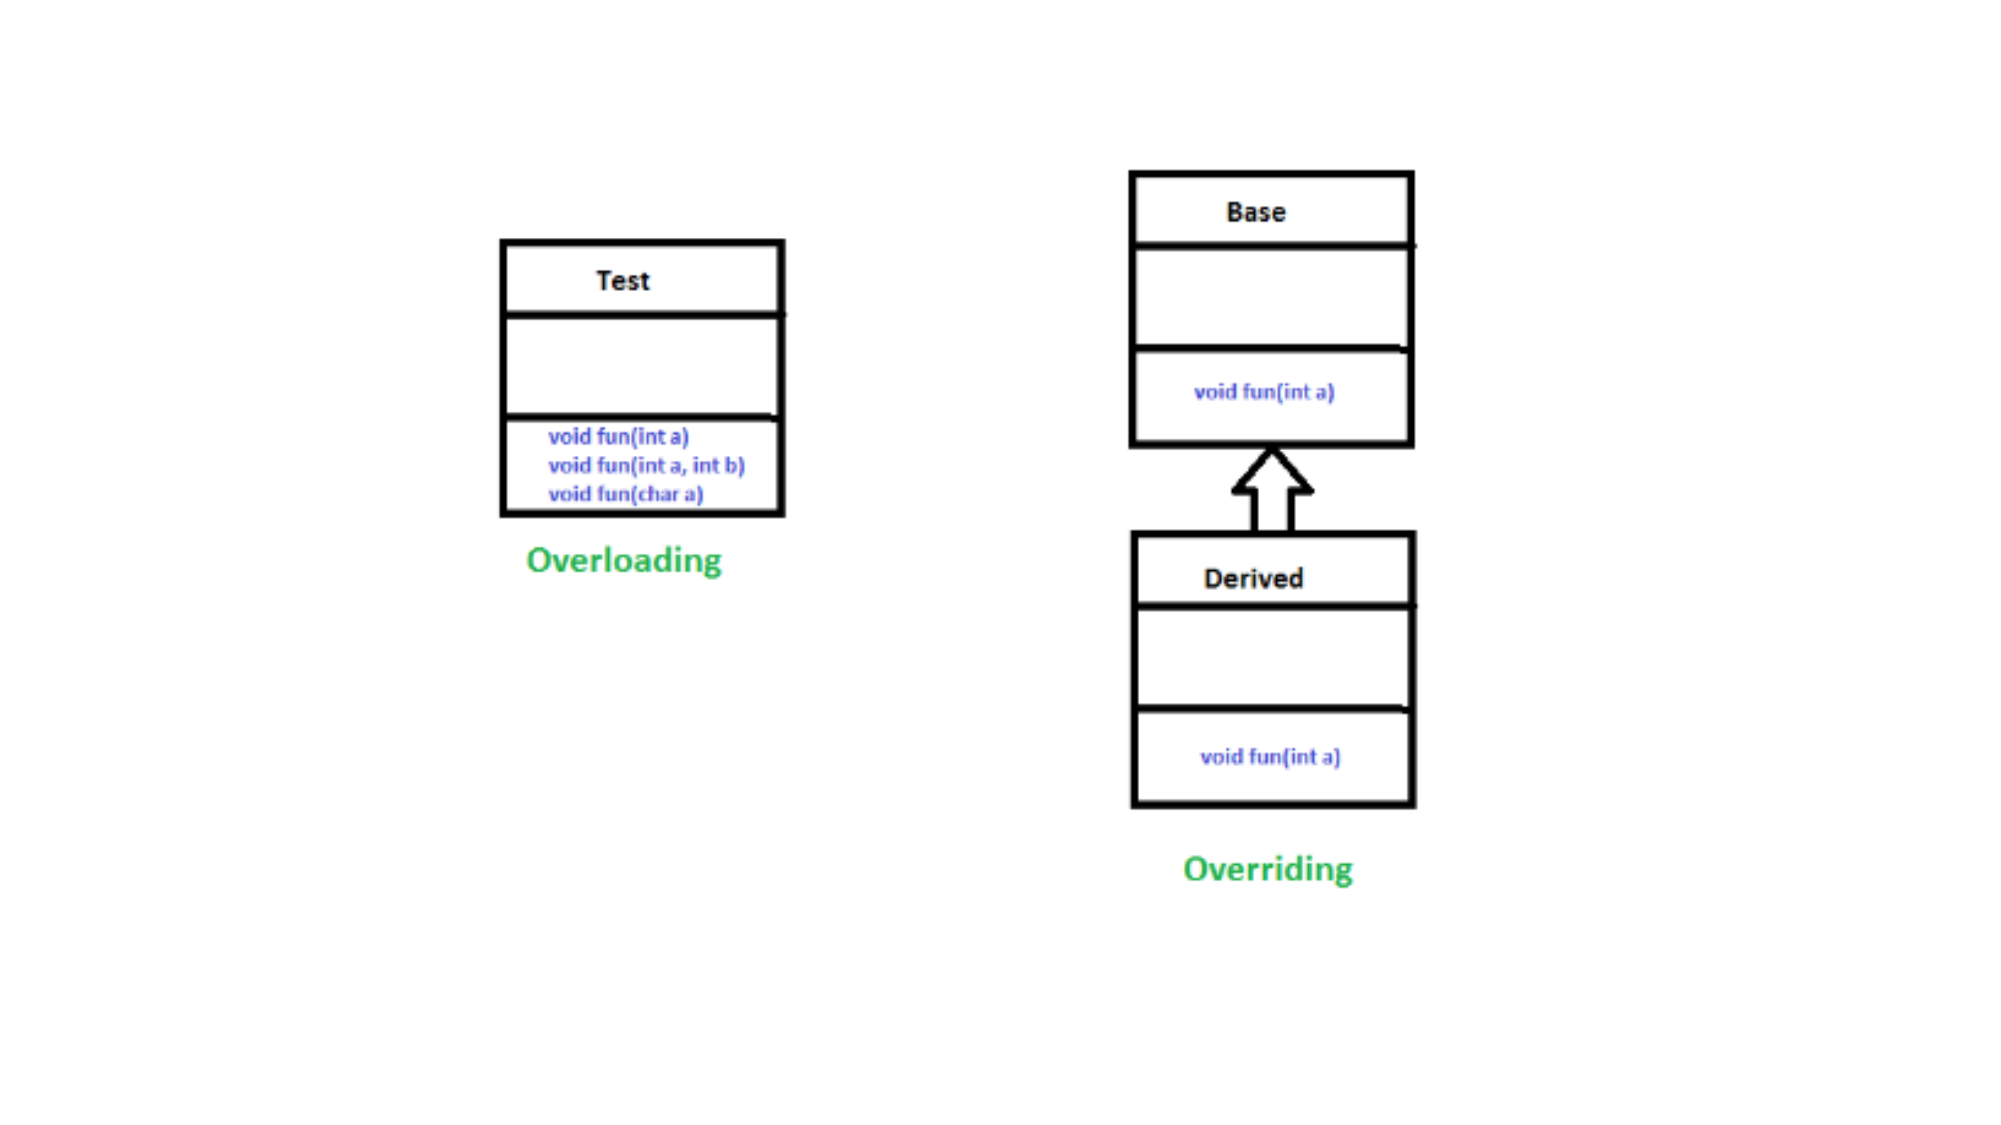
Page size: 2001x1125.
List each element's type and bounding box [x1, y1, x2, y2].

picture [422, 117, 1511, 936]
